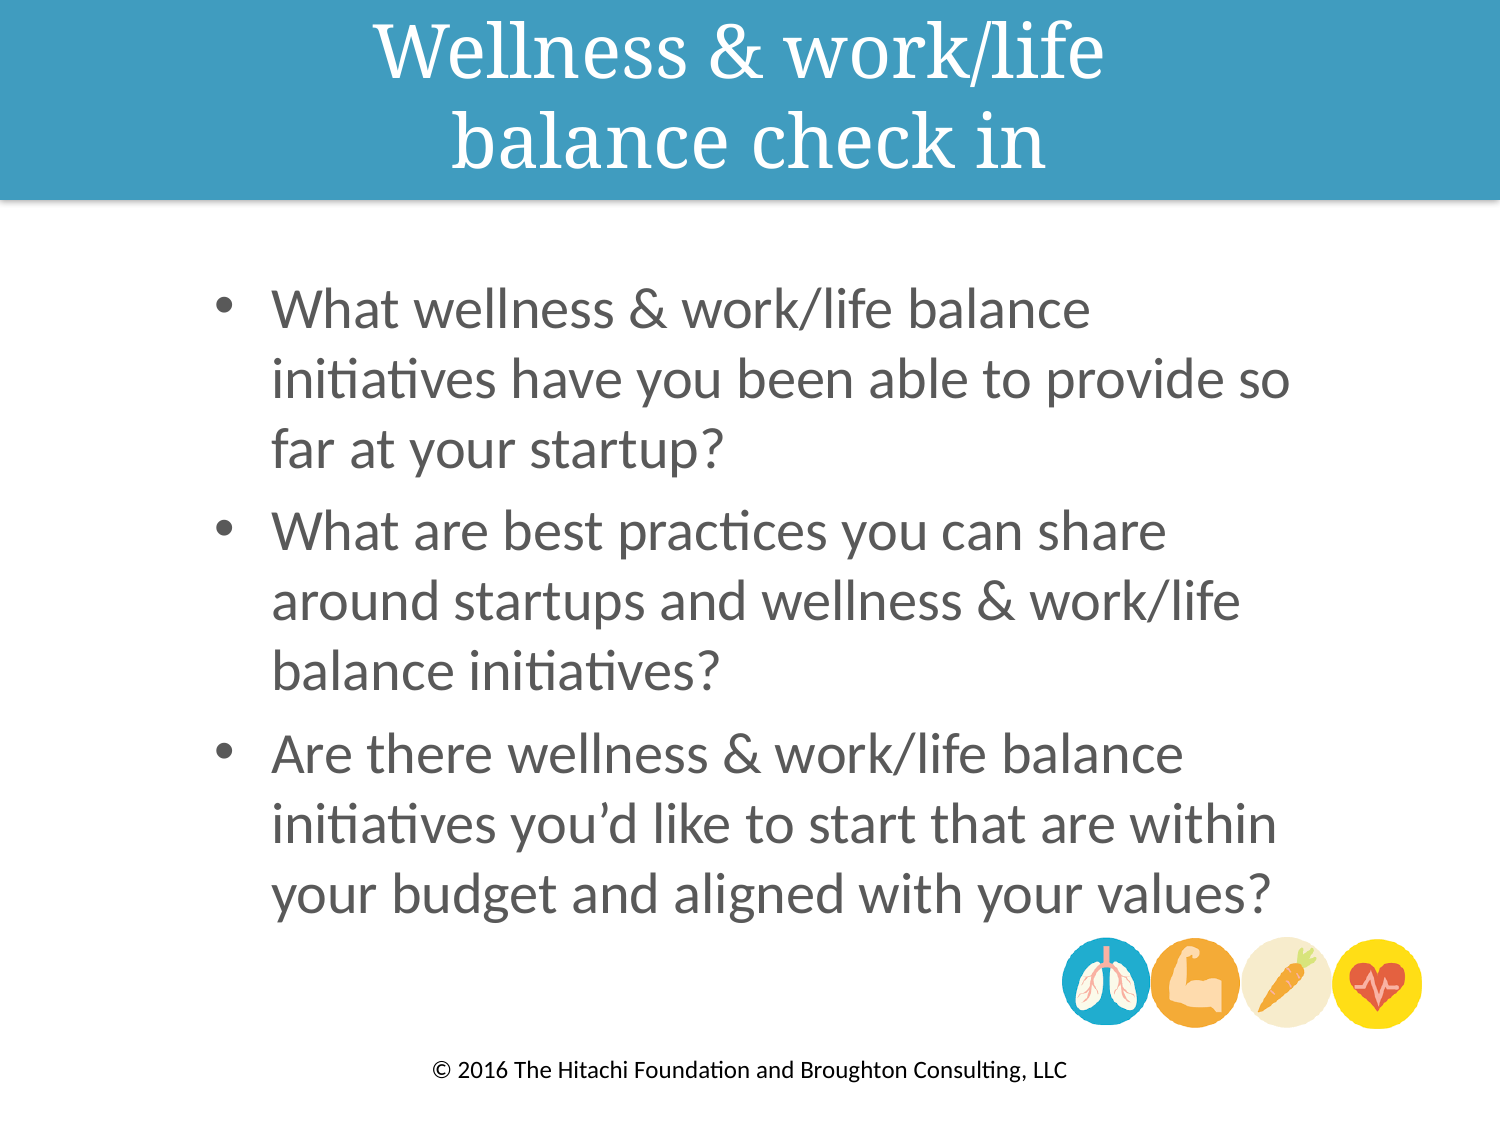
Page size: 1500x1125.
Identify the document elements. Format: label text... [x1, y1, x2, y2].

picture [1062, 937, 1423, 1030]
text_box What wellness & work/life balance initiatives have you been able to provide so far at your startup? What are best practices you can share around startups and wellness & work/life balance initiatives? Are there wellness & work/life balance initiatives you’d like to start that are within your budget and aligned with your values? [124, 262, 1338, 933]
title Wellness & work/life balance check in [112, 24, 1388, 163]
